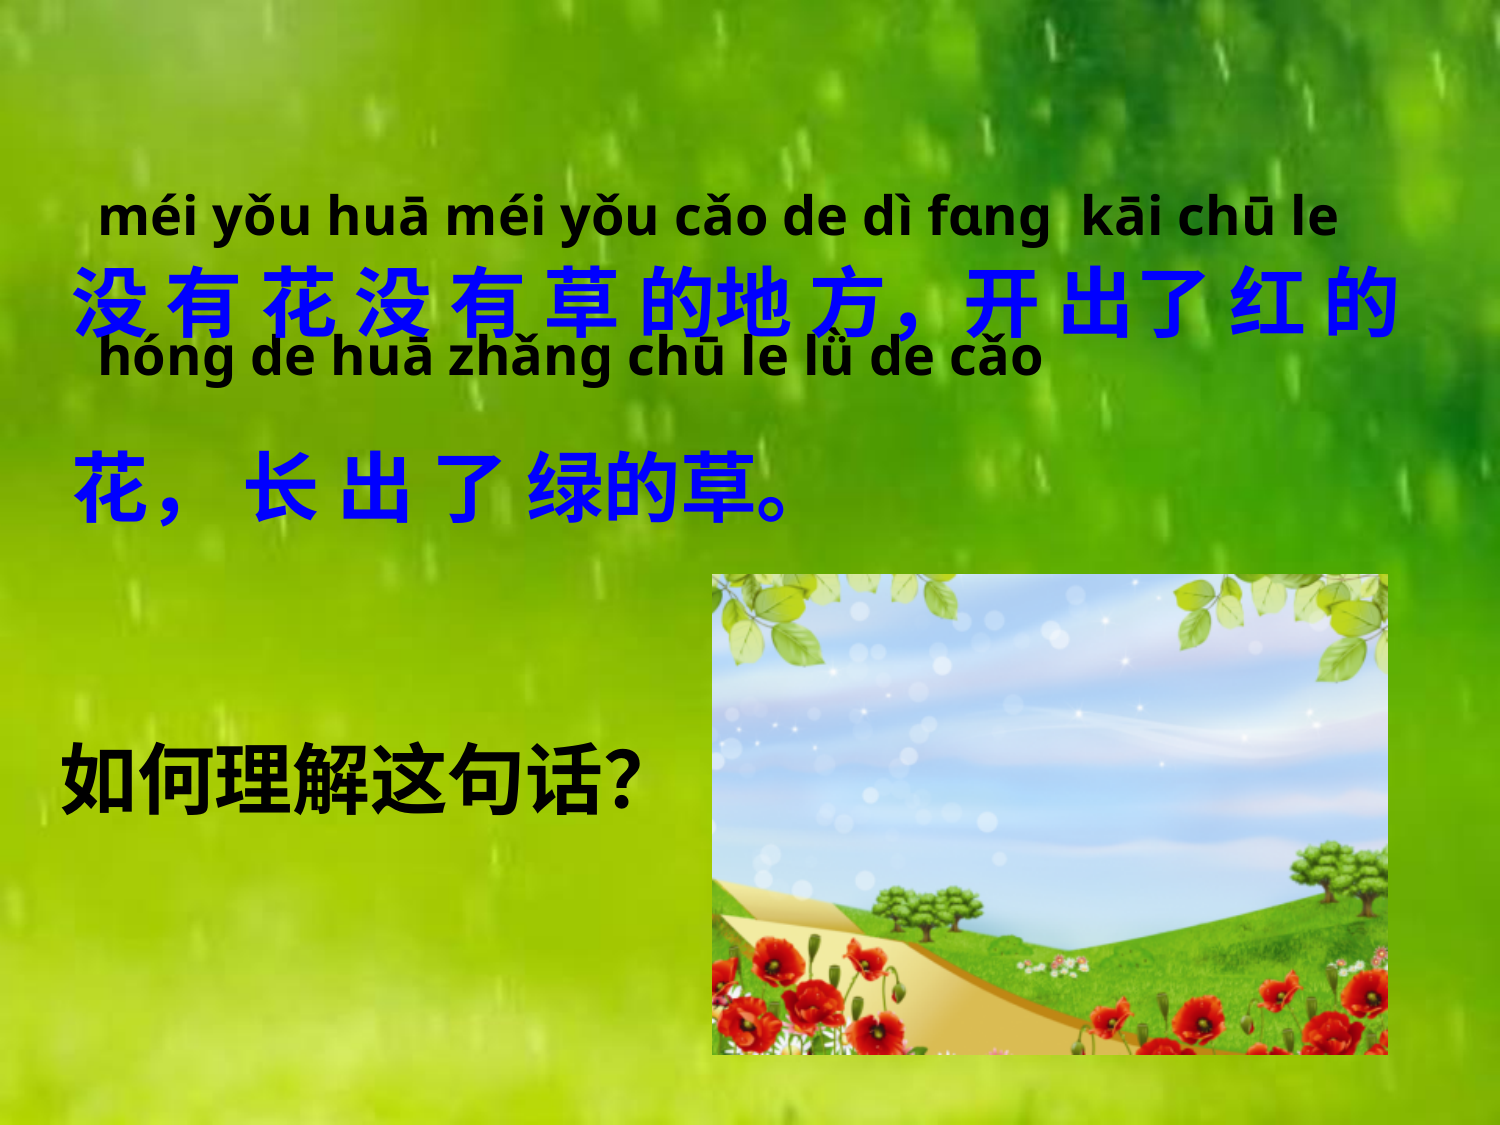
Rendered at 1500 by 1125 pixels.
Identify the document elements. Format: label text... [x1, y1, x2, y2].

text_box 如何理解这句话？ [44, 722, 697, 831]
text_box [56, 98, 1437, 548]
picture [0, 0, 1500, 1125]
